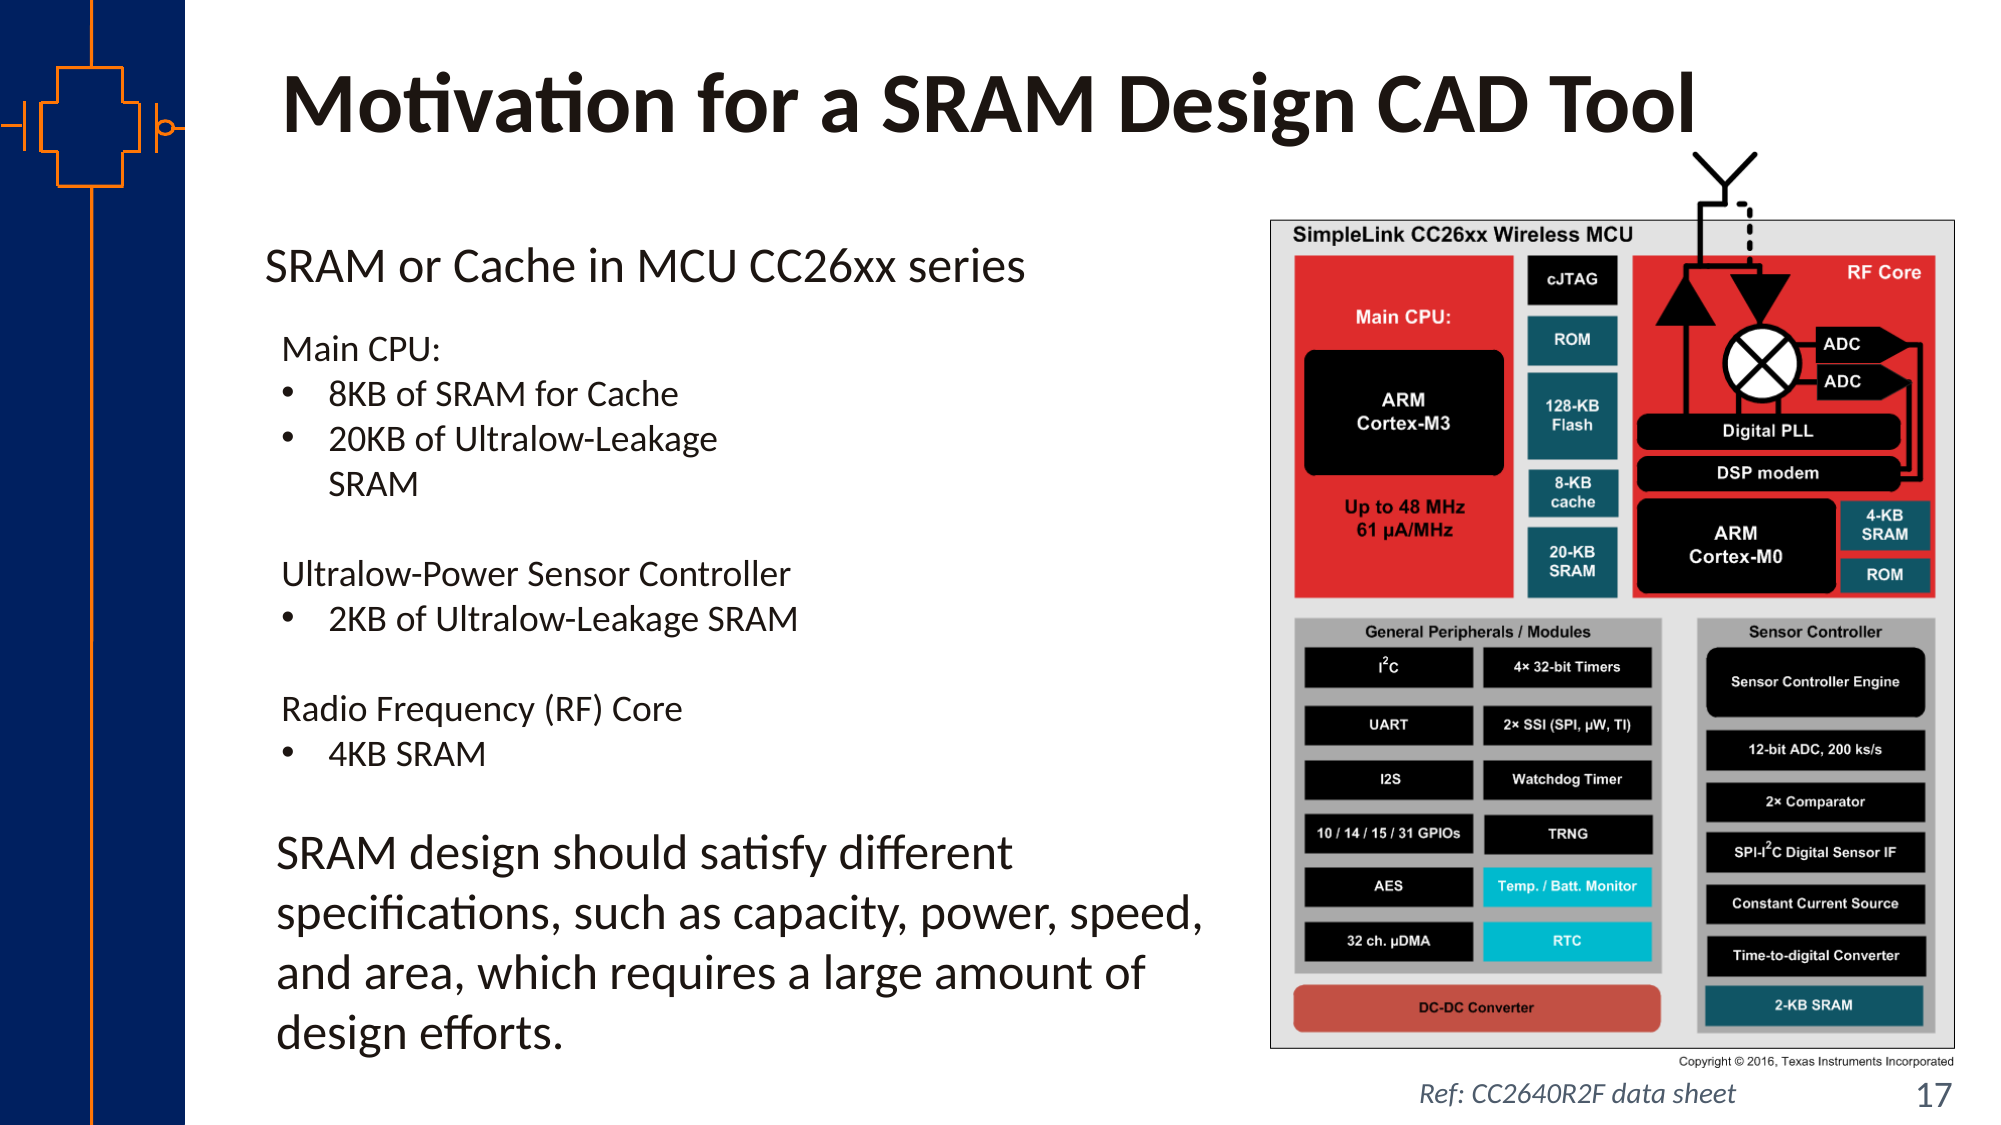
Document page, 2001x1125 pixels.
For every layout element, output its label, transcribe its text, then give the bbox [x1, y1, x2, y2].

title Motivation for a SRAM Design CAD Tool [266, 37, 1850, 157]
text_box Main CPU: 8KB of SRAM for Cache 20KB of Ultralow-Leakage SRAM Ultralow-Power Sensor Controller 2KB of Ultralow-Leakage SRAM Radio Frequency (RF) Core 4KB SRAM [266, 316, 831, 782]
text_box SRAM design should satisfy different specifications, such as capacity, power, speed, and area, which requires a large amount of design efforts. [261, 812, 1255, 1067]
text_box Ref: CC2640R2F data sheet [1404, 1079, 1900, 1117]
text_box SRAM or Cache in MCU CC26xx series [250, 224, 1042, 300]
slide_number 17 [1899, 1062, 1984, 1123]
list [1268, 151, 1955, 1069]
